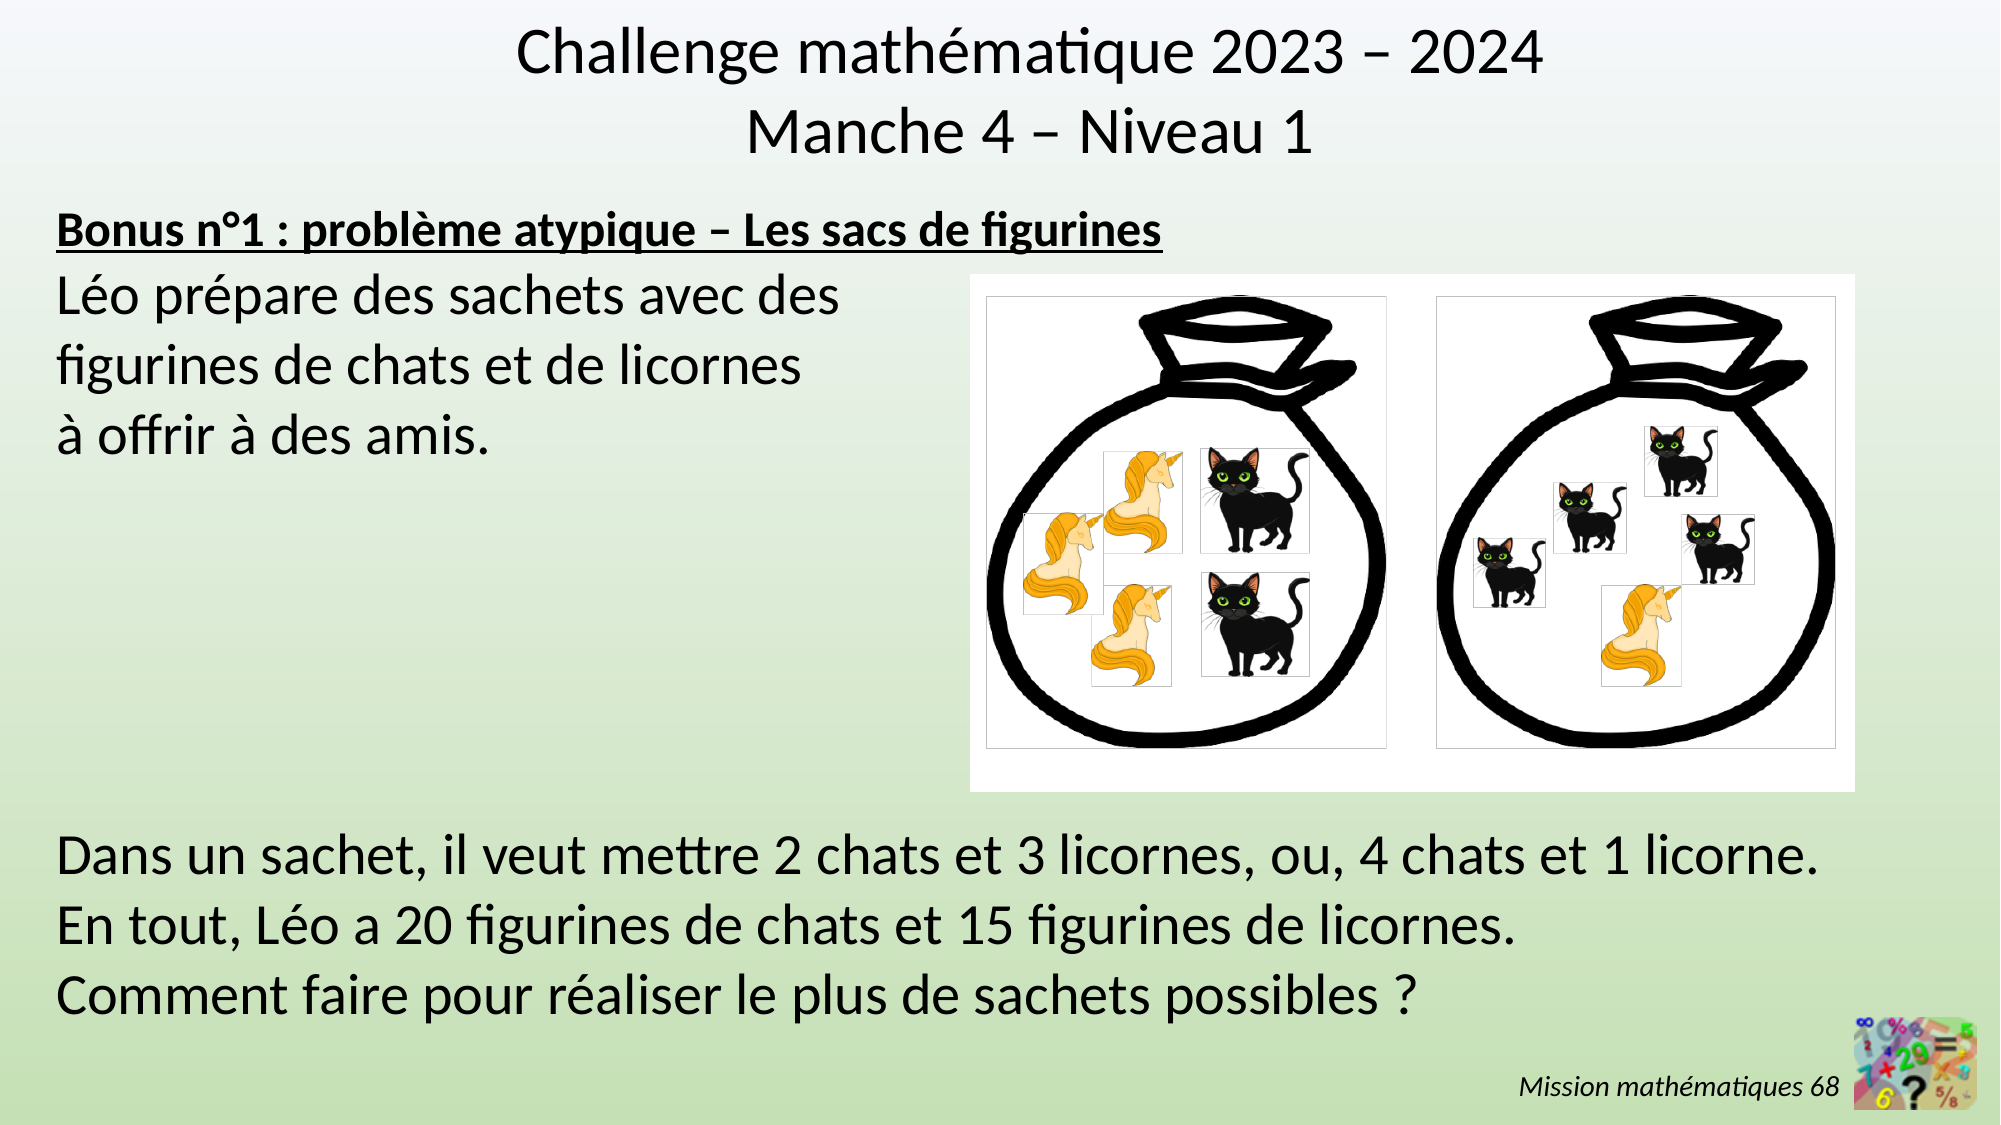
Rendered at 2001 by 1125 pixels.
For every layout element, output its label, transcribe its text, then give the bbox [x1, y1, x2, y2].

picture [970, 274, 1855, 793]
picture [1854, 1017, 1977, 1110]
text_box Challenge mathématique 2023 – 2024 Manche 4 – Niveau 1 [84, 0, 1977, 175]
text_box Bonus n°1 : problème atypique – Les sacs de figurines Léo prépare des sachets avec des figurines de chats et de licornes à offrir à des amis. Dans un sachet, il veut mettre 2 chats et 3 licornes, ou, 4 chats et 1 licorne. En tout, Léo a 20 figurines de chats et 15 figurines de licornes. Comment faire pour réaliser le plus de sachets possibles ? [41, 188, 1959, 1034]
text_box Mission mathématiques 68 [1501, 1059, 1854, 1110]
